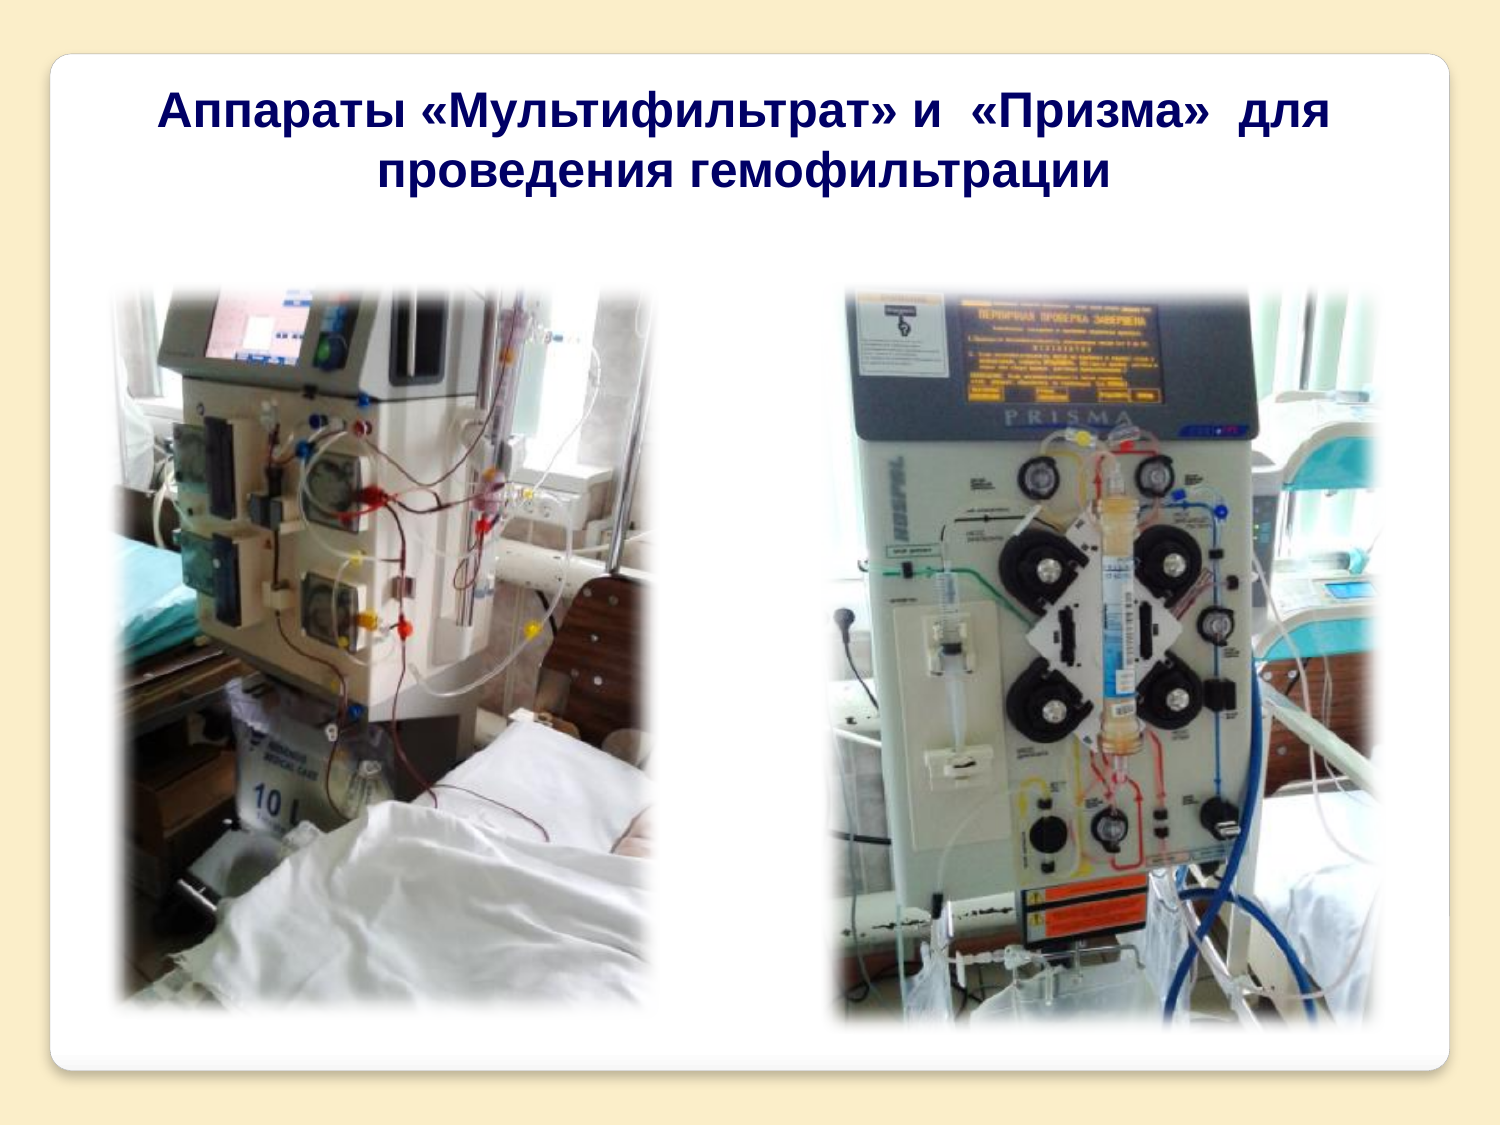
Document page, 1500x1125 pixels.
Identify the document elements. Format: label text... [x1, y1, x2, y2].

text_box Аппараты «Мультифильтрат» и «Призма» для проведения гемофильтрации [82, 70, 1407, 205]
picture [105, 280, 660, 1020]
picture [820, 280, 1386, 1035]
